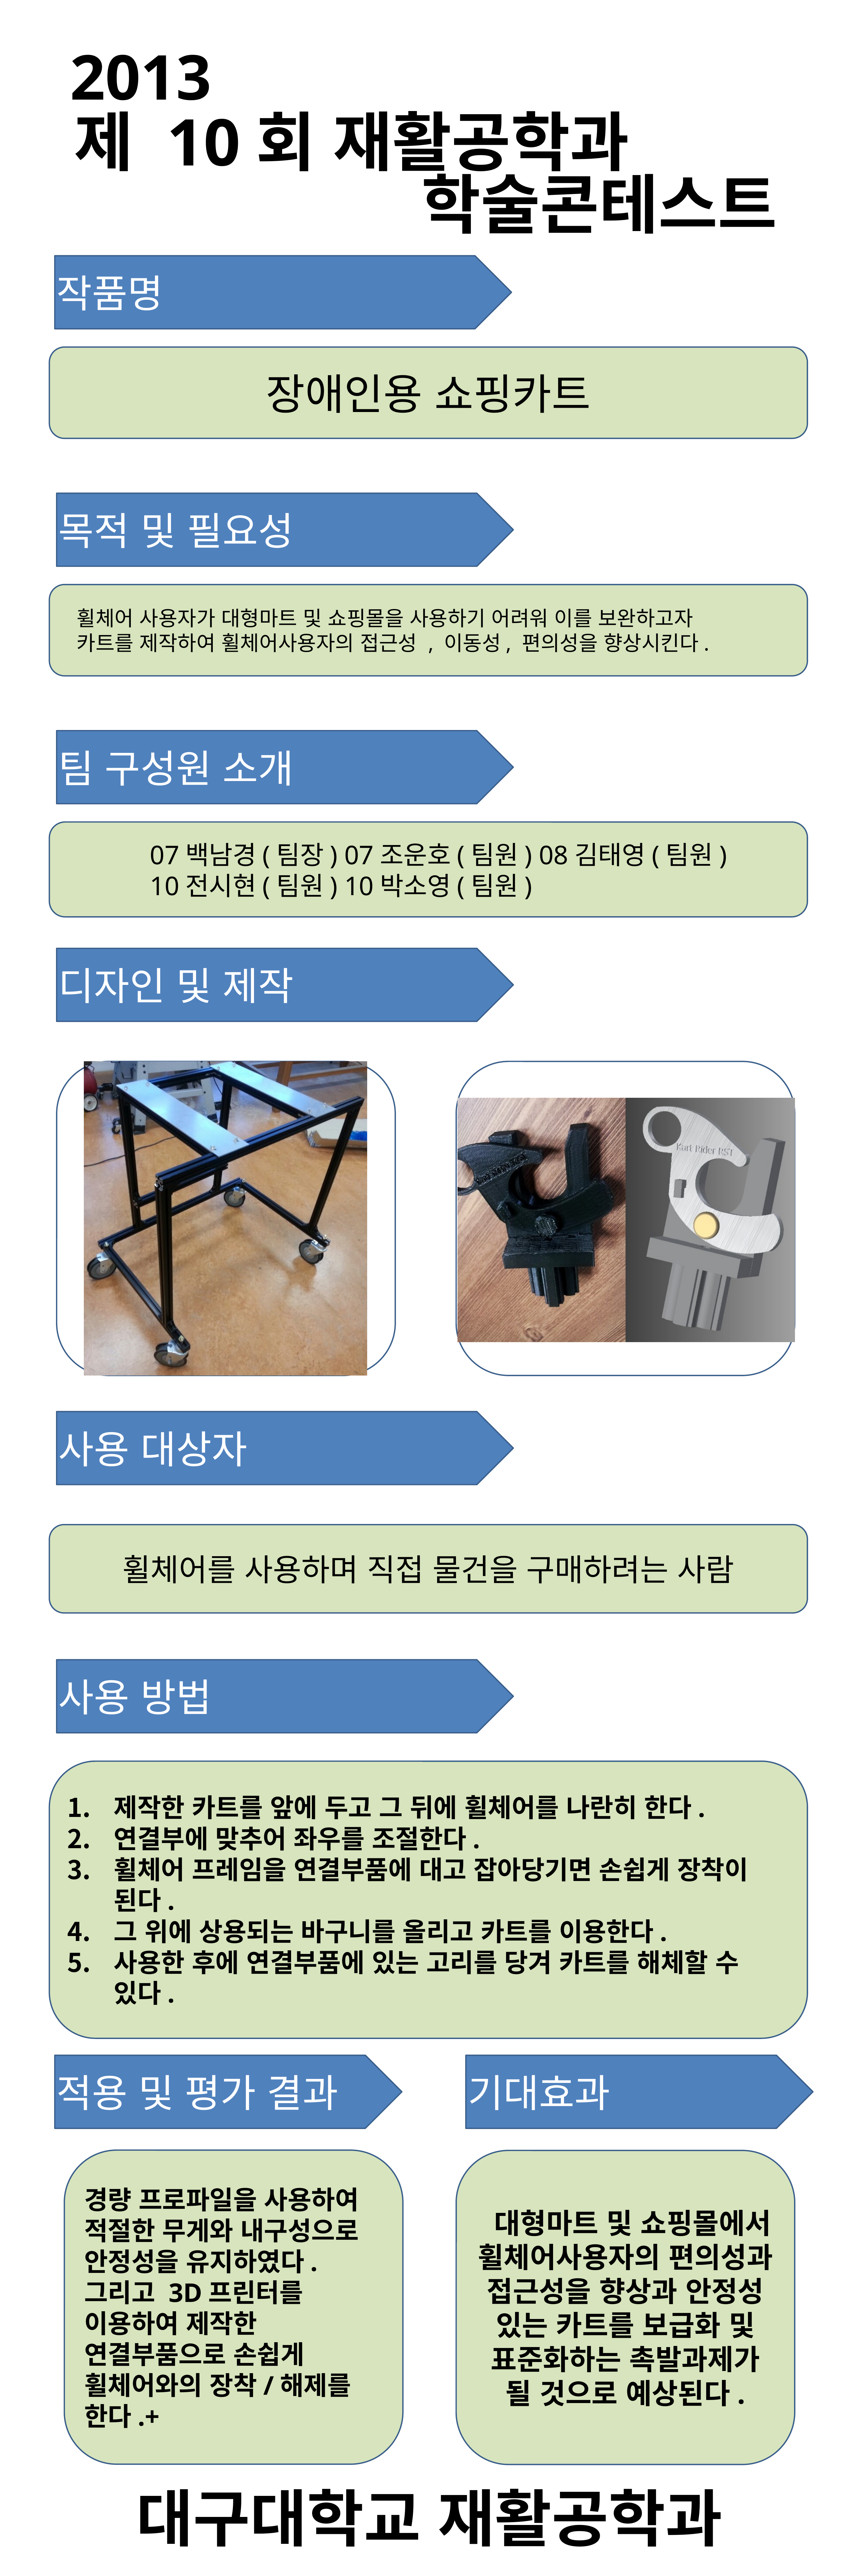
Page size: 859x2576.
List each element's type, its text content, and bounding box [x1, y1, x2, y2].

text_box 2013 [50, 22, 277, 99]
text_box 장애인용 쇼핑카트 [49, 346, 808, 439]
text_box 제작한 카트를 앞에 두고 그 뒤에 휠체어를 나란히 한다. 연결부에 맞추어 좌우를 조절한다. 휠체어 프레임을 연결부품에 대고 잡아당기면 손쉽게 장착이 된다. 그 위에 상용되는 바구니를 올리고 카트를 이용한다. 사용한 후에 연결부품에 있는 고리를 당겨 카트를 해체할 수 있다. [49, 1760, 808, 2039]
text_box 작품명 [54, 255, 512, 330]
text_box [56, 1068, 82, 1369]
text_box 사용 대상자 [56, 1411, 514, 1485]
text_box 휠체어를 사용하며 직접 물건을 구매하려는 사람 [49, 1524, 808, 1614]
text_box 대구대학교 재활공학과 [0, 2477, 859, 2556]
text_box 경량 프로파일을 사용하여 적절한 무게와 내구성으로 안정성을 유지하였다. 그리고 3D프린터를 이용하여 제작한 연결부품으로 손쉽게 휠체어와의 장착/해제를 한다.+ [63, 2149, 404, 2465]
text_box 휠체어 사용자가 대형마트 및 쇼핑몰을 사용하기 어려워 이를 보완하고자 카트를 제작하여 휠체어사용자의 접근성 , 이동성, 편의성을 향상시킨다. [49, 584, 808, 677]
text_box 팀 구성원 소개 [56, 730, 514, 805]
text_box 제 10회 재활공학과 학술콘테스트 [0, 99, 859, 243]
text_box 사용 방법 [56, 1659, 514, 1734]
text_box 대형마트 및 쇼핑몰에서 휠체어사용자의 편의성과 접근성을 향상과 안정성 있는 카트를 보급화 및 표준화하는 촉발과제가 될 것으로 예상된다. [455, 2150, 796, 2465]
text_box 사진 [460, 1344, 791, 1376]
text_box 기대효과 [465, 2054, 814, 2129]
text_box 적용 및 평가 결과 [54, 2054, 403, 2129]
text_box 목적 및 필요성 [56, 492, 514, 567]
text_box 07백남경(팀장) 07조운호(팀원) 08김태영(팀원) 10전시현(팀원) 10박소영(팀원) [49, 821, 808, 918]
picture [84, 1061, 367, 1376]
text_box [369, 1067, 396, 1370]
picture [457, 1098, 795, 1342]
text_box 사진 [458, 1061, 793, 1097]
text_box 디자인 및 제작 [56, 947, 514, 1022]
